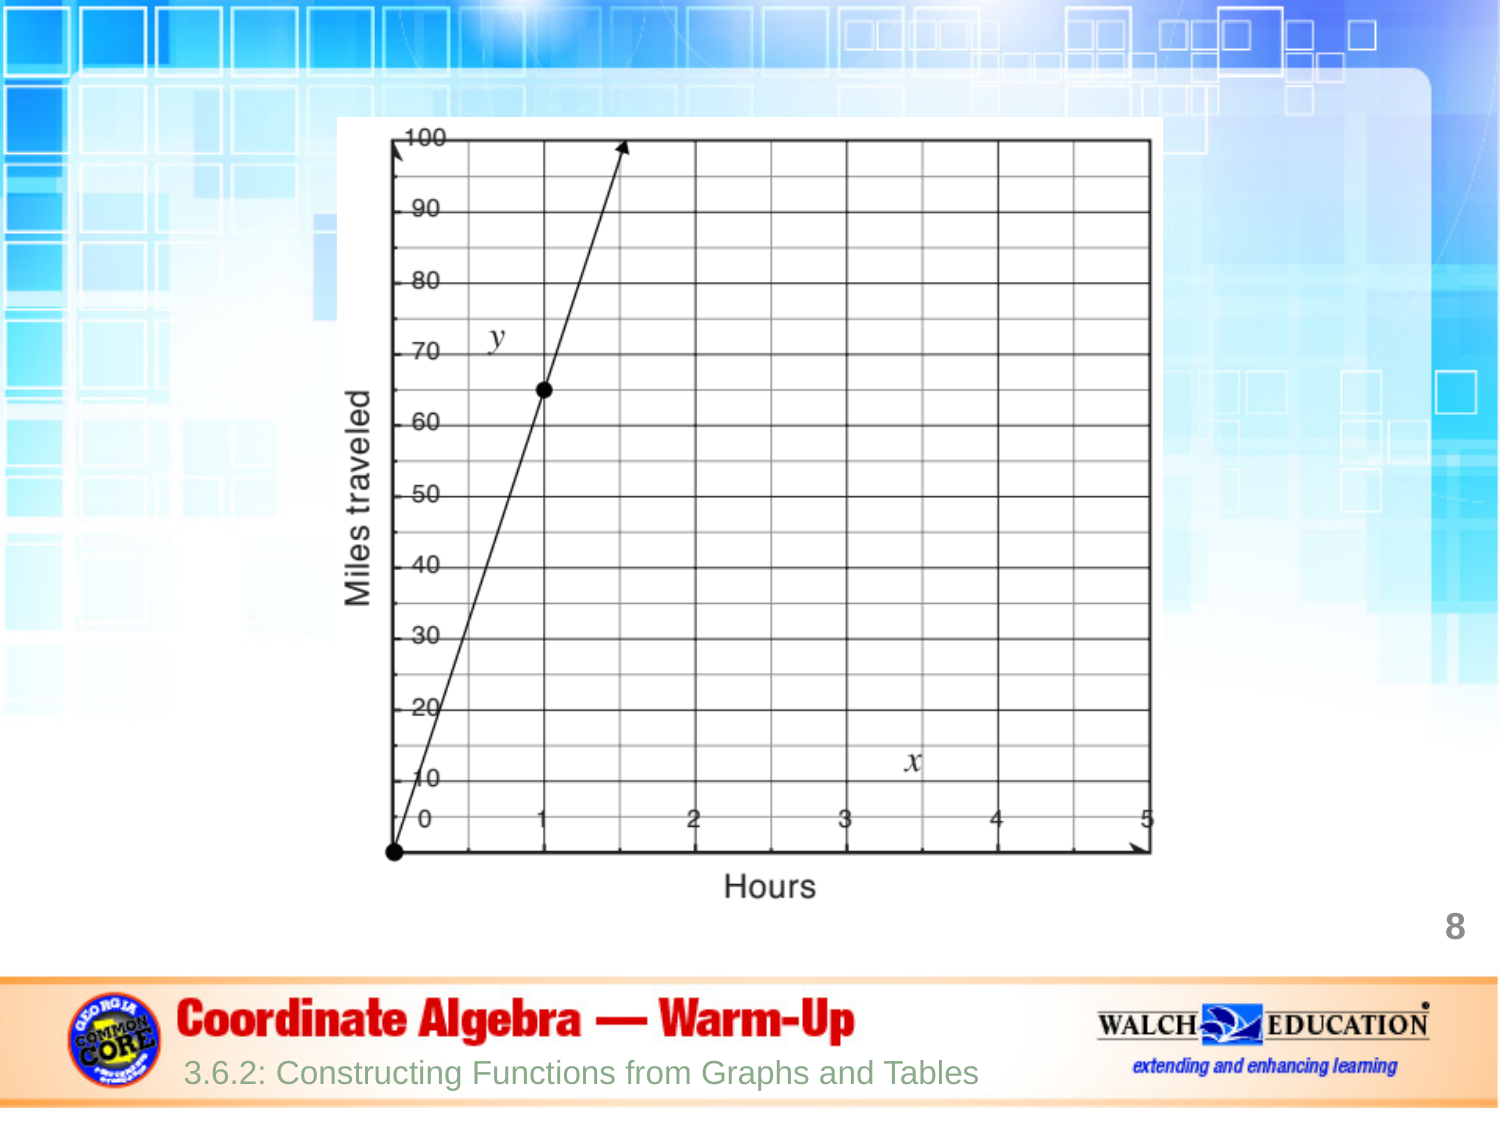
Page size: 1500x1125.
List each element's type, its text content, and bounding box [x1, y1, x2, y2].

picture [0, 0, 1500, 1108]
footer 3.6.2: Constructing Functions from Graphs and Tables [168, 1048, 1067, 1094]
slide_number 8 [1361, 901, 1481, 949]
